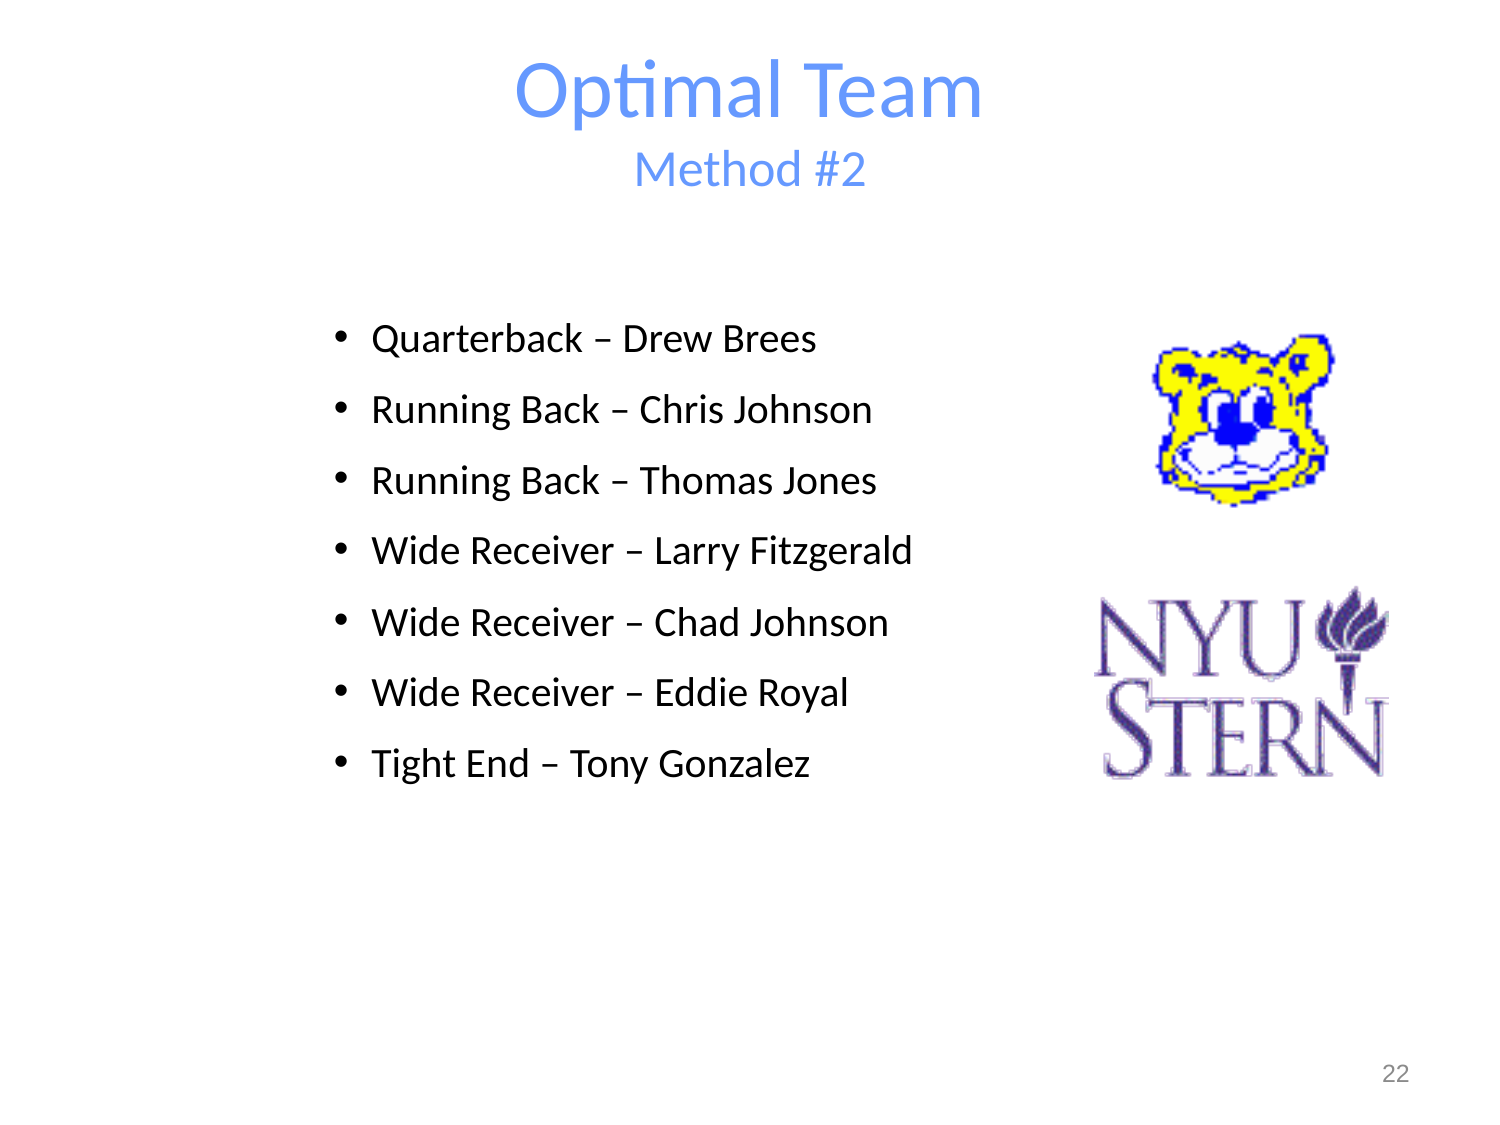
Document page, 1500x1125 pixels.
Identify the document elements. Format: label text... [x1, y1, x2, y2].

picture [1144, 325, 1339, 521]
list Quarterback – Drew Brees Running Back – Chris Johnson Running Back – Thomas Jones Wide Receiver – Larry Fitzgerald Wide Receiver – Chad Johnson Wide Receiver – Eddie Royal Tight End – Tony Gonzalez [168, 212, 1332, 916]
slide_number 22 [1074, 1042, 1425, 1103]
title Optimal Team Method #2 [74, 21, 1426, 210]
picture [1094, 582, 1390, 789]
